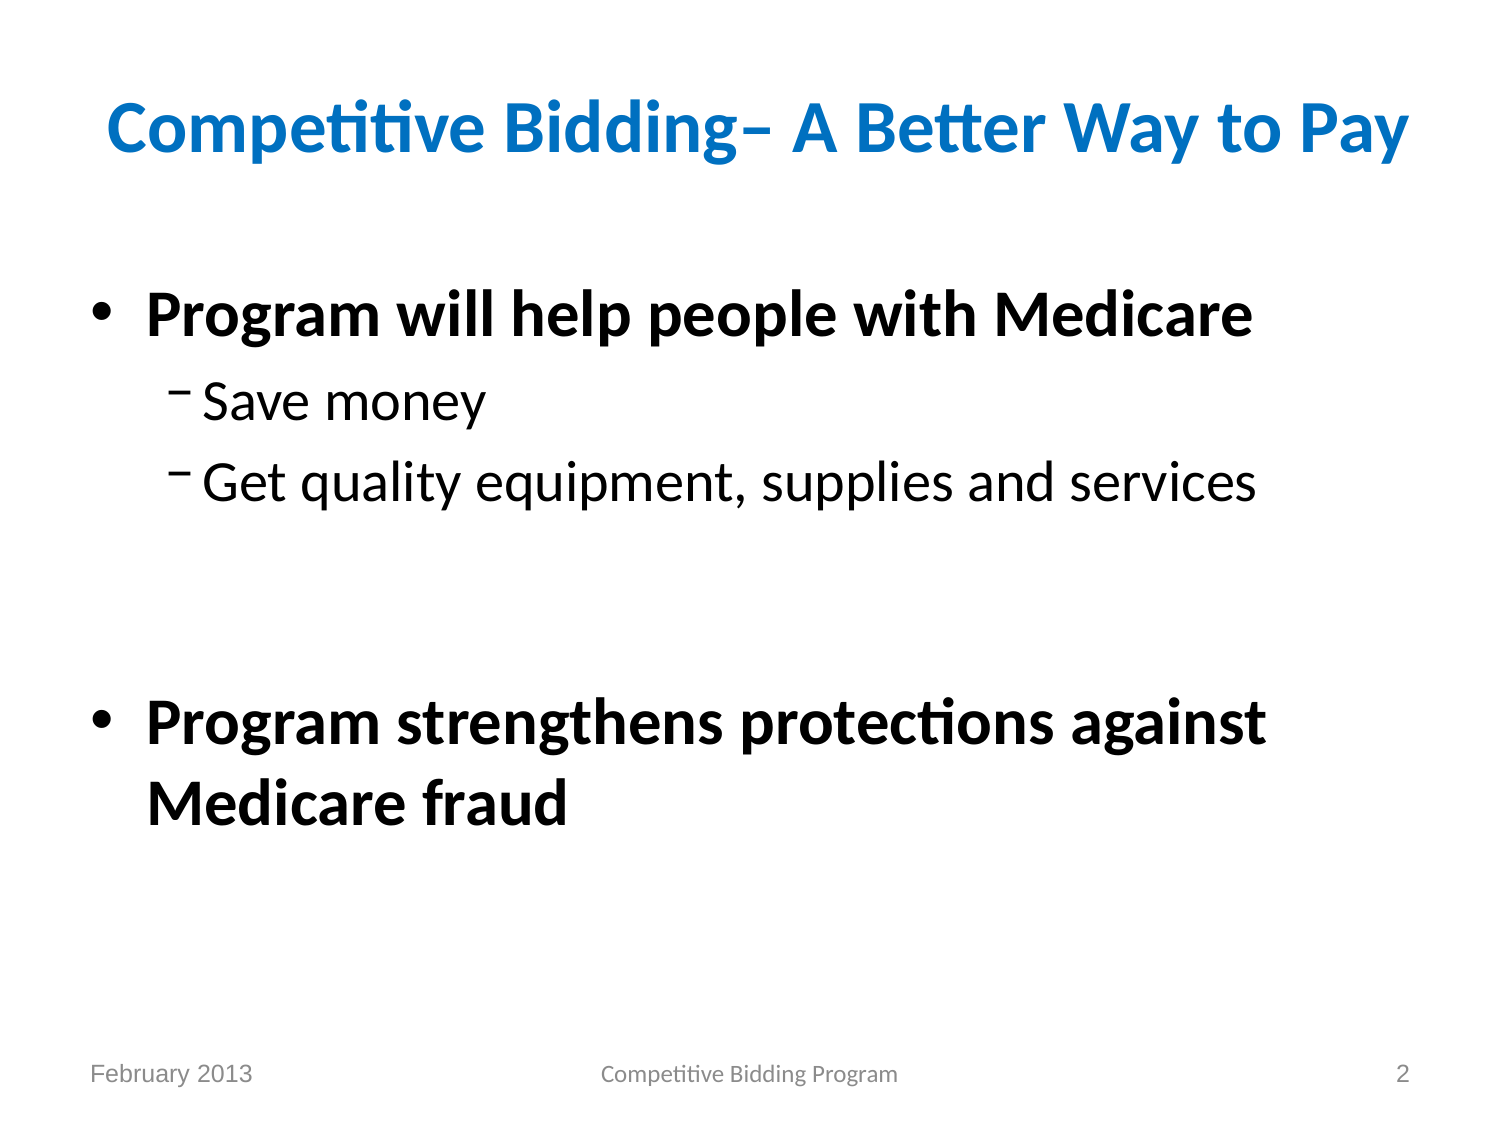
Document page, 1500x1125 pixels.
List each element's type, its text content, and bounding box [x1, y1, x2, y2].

title Competitive Bidding– A Better Way to Pay [0, 0, 1500, 238]
list Program will help people with Medicare Save money Get quality equipment, supplies and services Program strengthens protections against Medicare fraud [75, 262, 1500, 1005]
footer Competitive Bidding Program [512, 1042, 988, 1103]
slide_number 2 [1074, 1042, 1425, 1103]
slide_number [75, 1042, 425, 1103]
